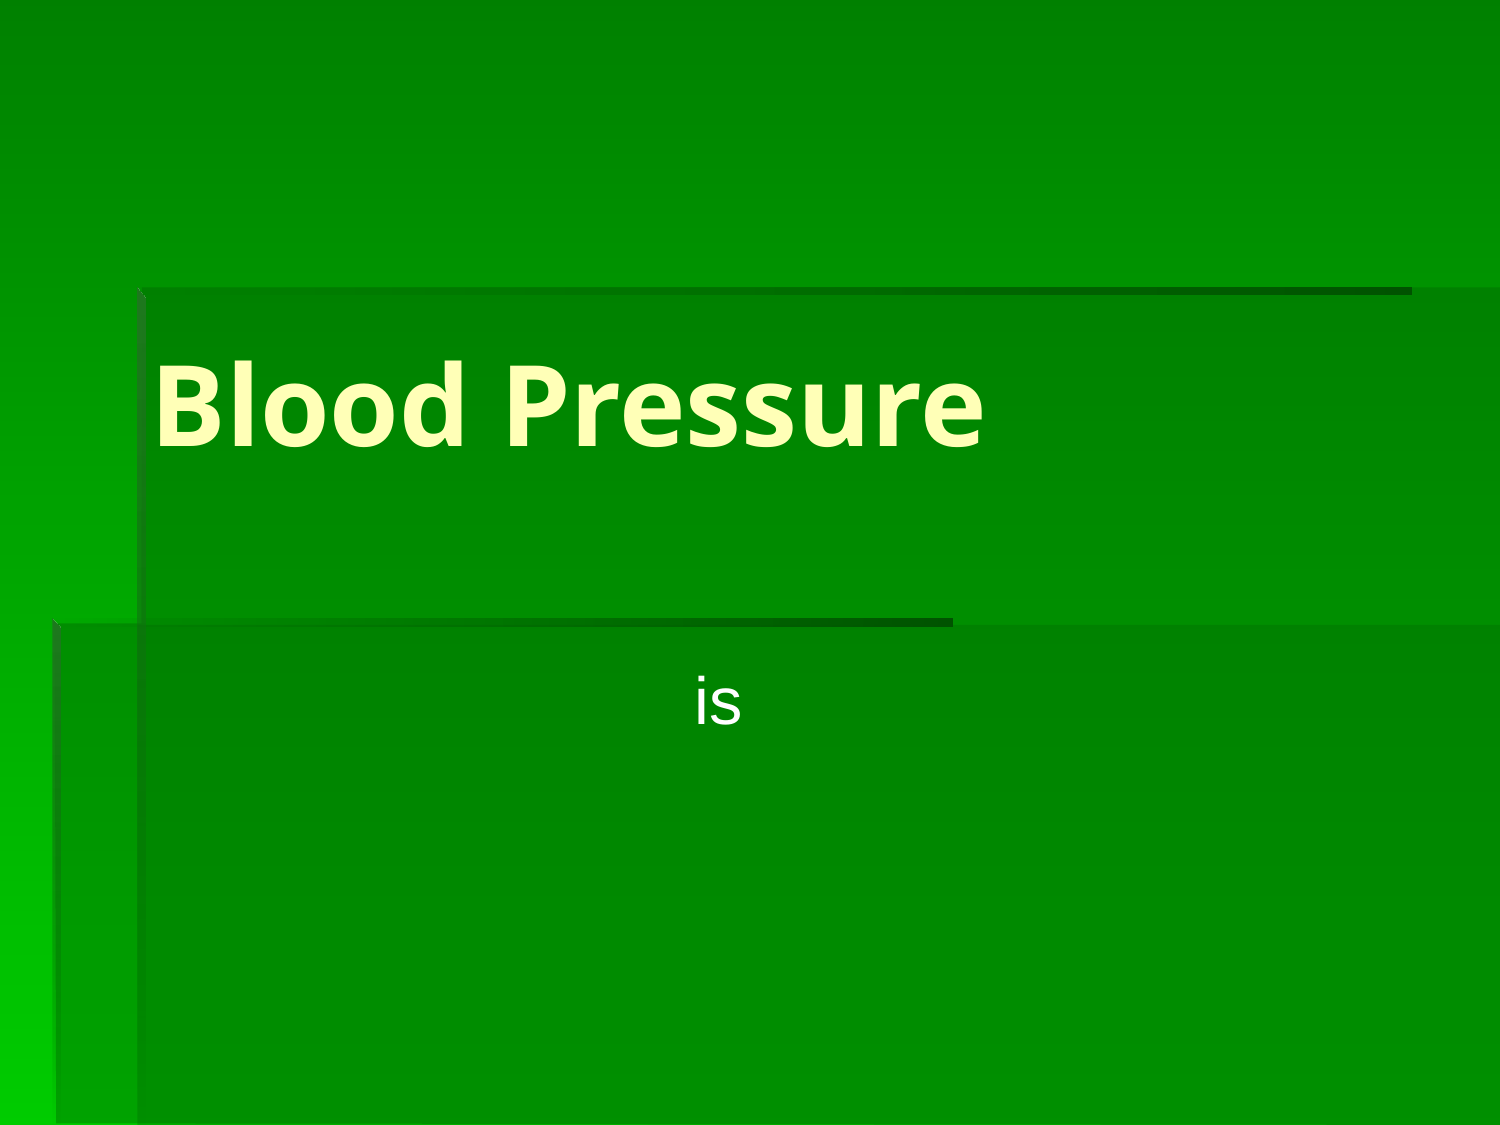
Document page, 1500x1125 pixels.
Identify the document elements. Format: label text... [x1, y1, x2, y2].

title Blood Pressure [135, 326, 1411, 612]
subtitle is [162, 649, 1276, 938]
